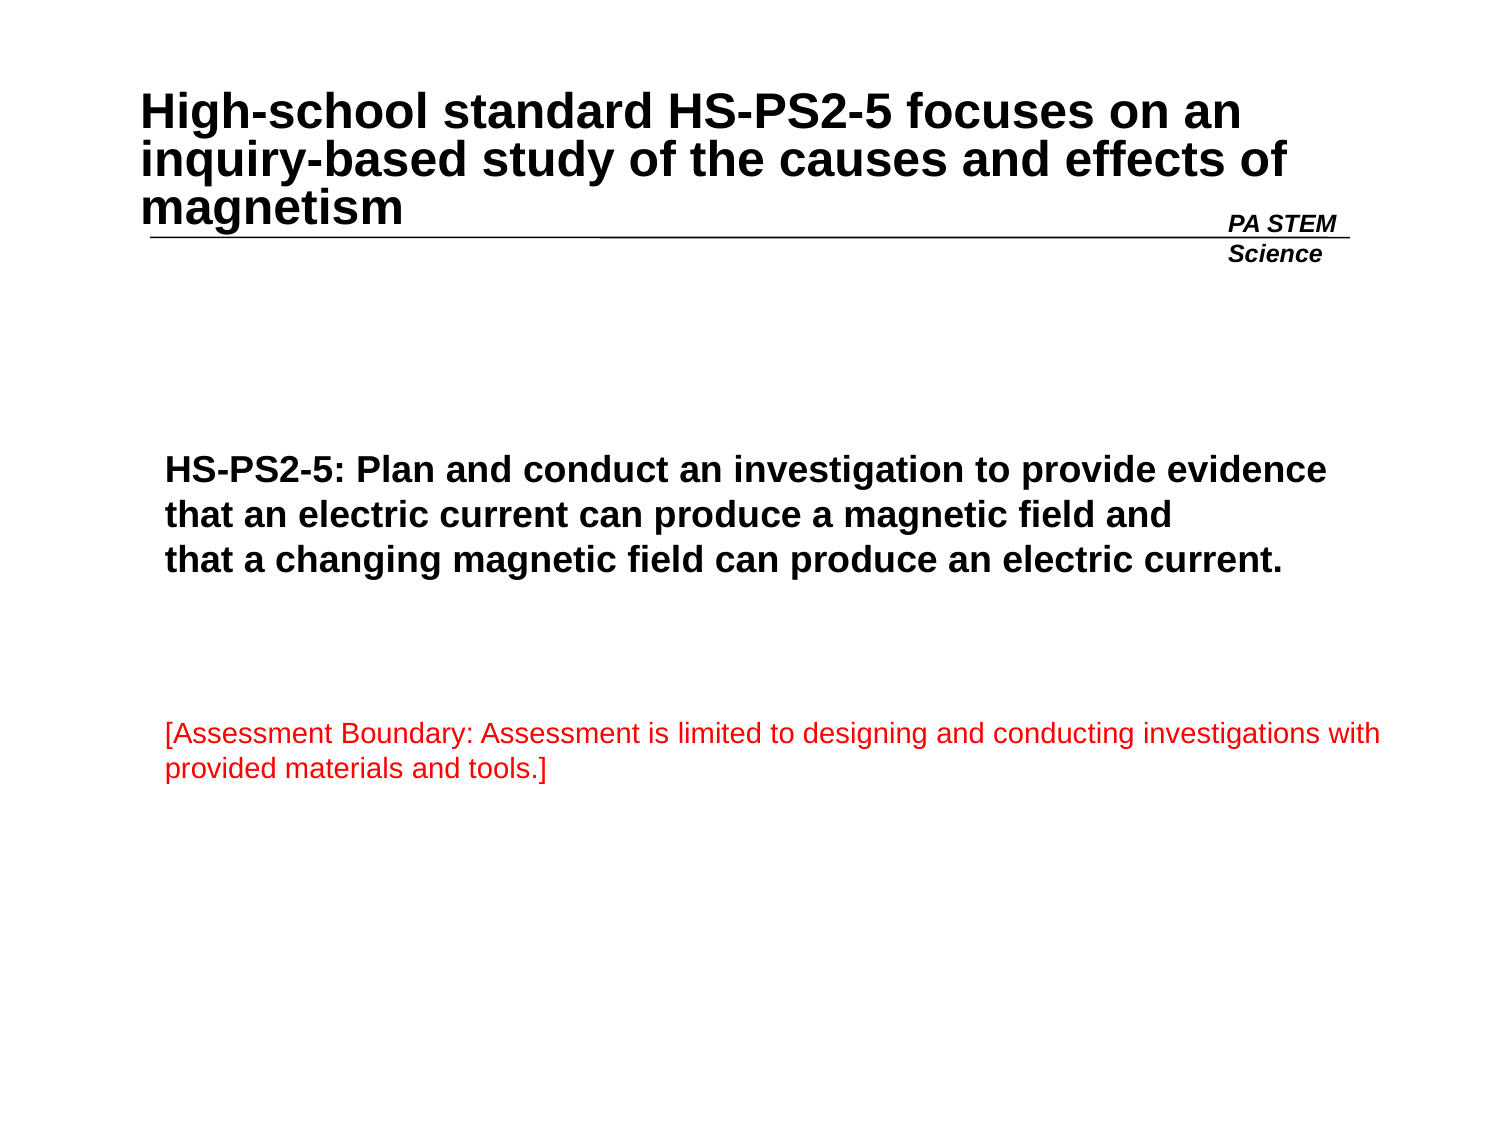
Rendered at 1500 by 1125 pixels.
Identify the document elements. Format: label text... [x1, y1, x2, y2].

title High-school standard HS-PS2-5 focuses on an inquiry-based study of the causes and effects of magnetism [124, 62, 1426, 263]
text_box HS-PS2-5: Plan and conduct an investigation to provide evidence that an electric current can produce a magnetic field and that a changing magnetic field can produce an electric current. [Assessment Boundary: Assessment is limited to designing and conducting investigations with provided materials and tools.] [149, 437, 1411, 793]
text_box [149, 199, 1353, 276]
